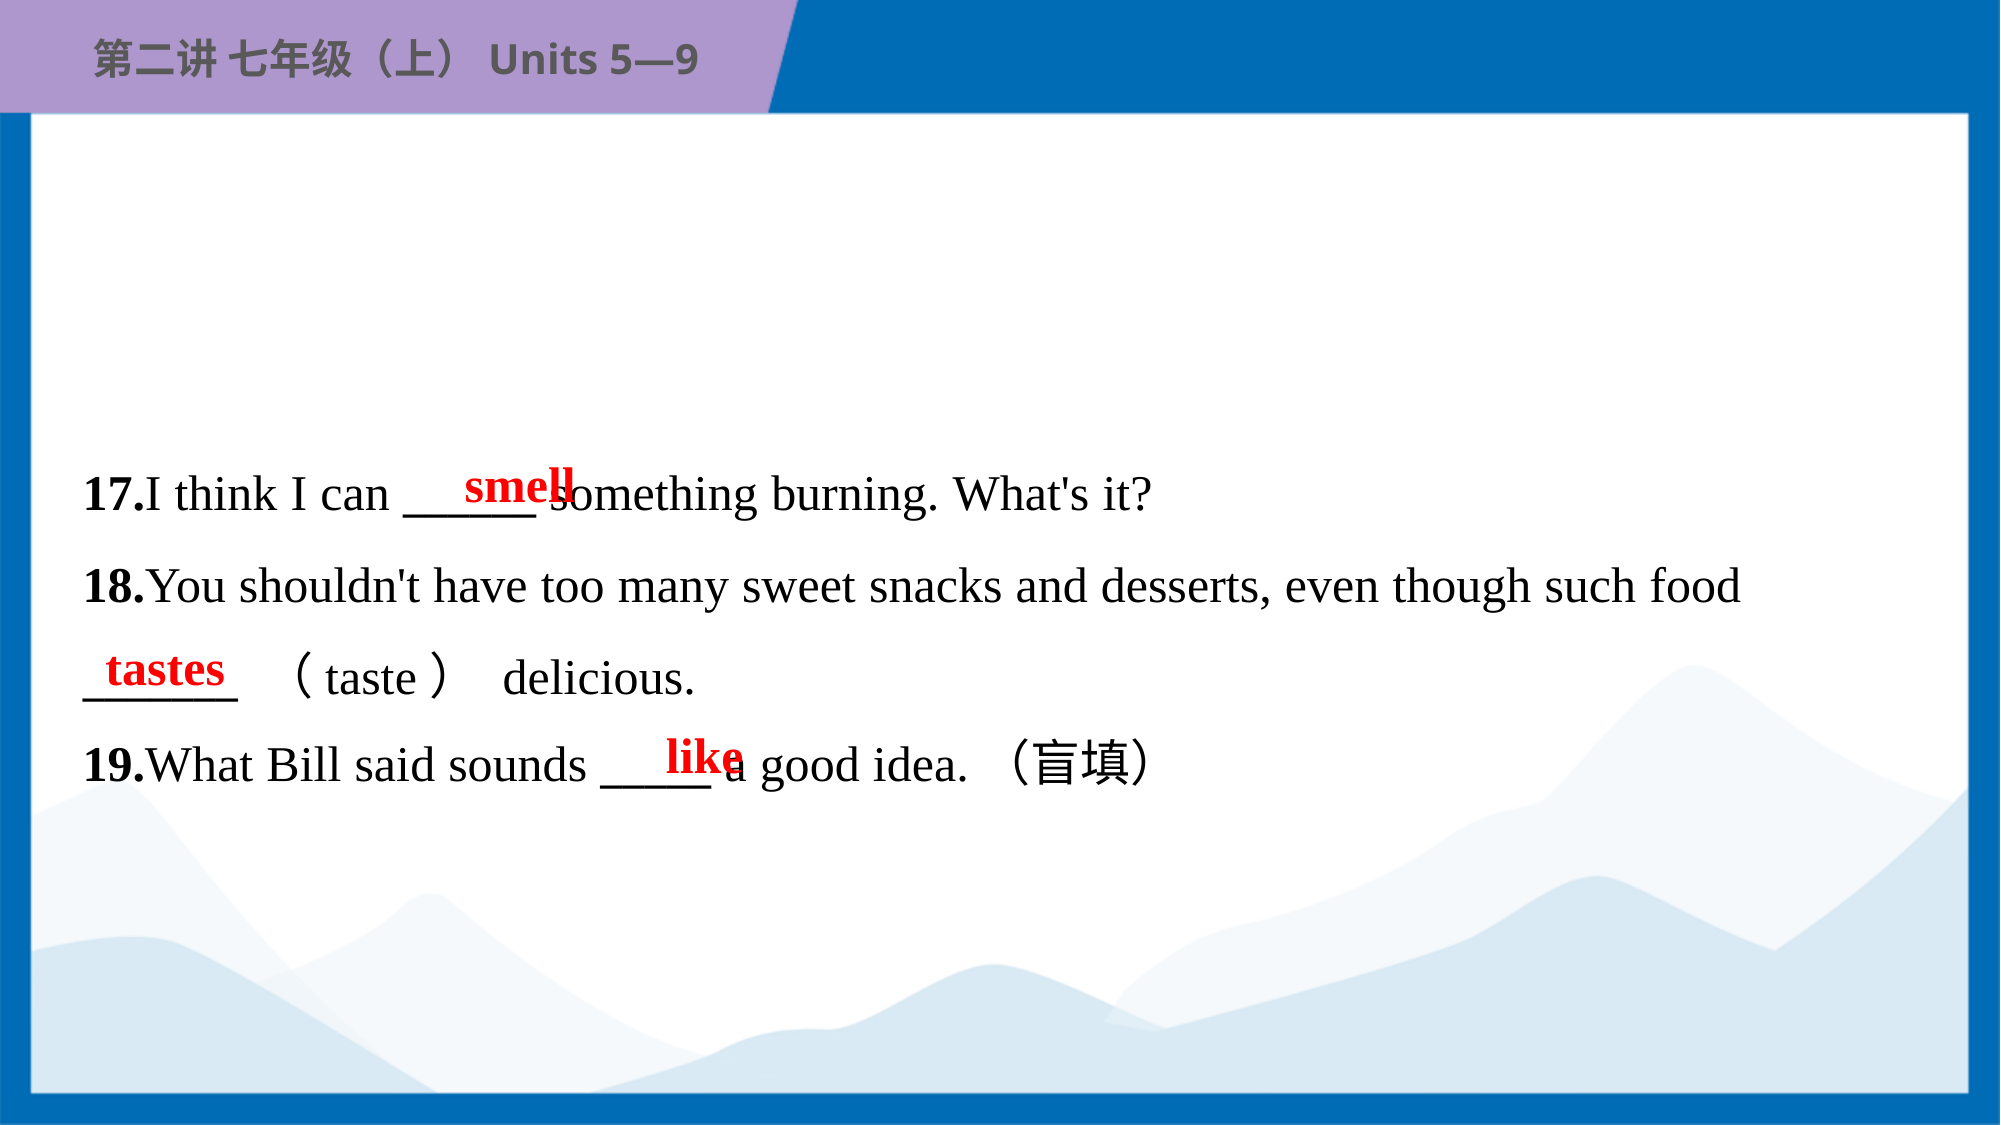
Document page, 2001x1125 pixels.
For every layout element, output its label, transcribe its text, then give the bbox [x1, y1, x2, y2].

picture [0, 0, 2000, 1125]
text_box smell [446, 424, 594, 503]
text_box like [648, 696, 762, 775]
text_box 17.I think I can ______ something burning. What's it? 18.You shouldn't have too many sweet snacks and desserts, even though such food _______ （taste） delicious. 19.What Bill said sounds _____ a good idea.（盲填） [82, 429, 1917, 782]
text_box tastes [87, 607, 244, 687]
